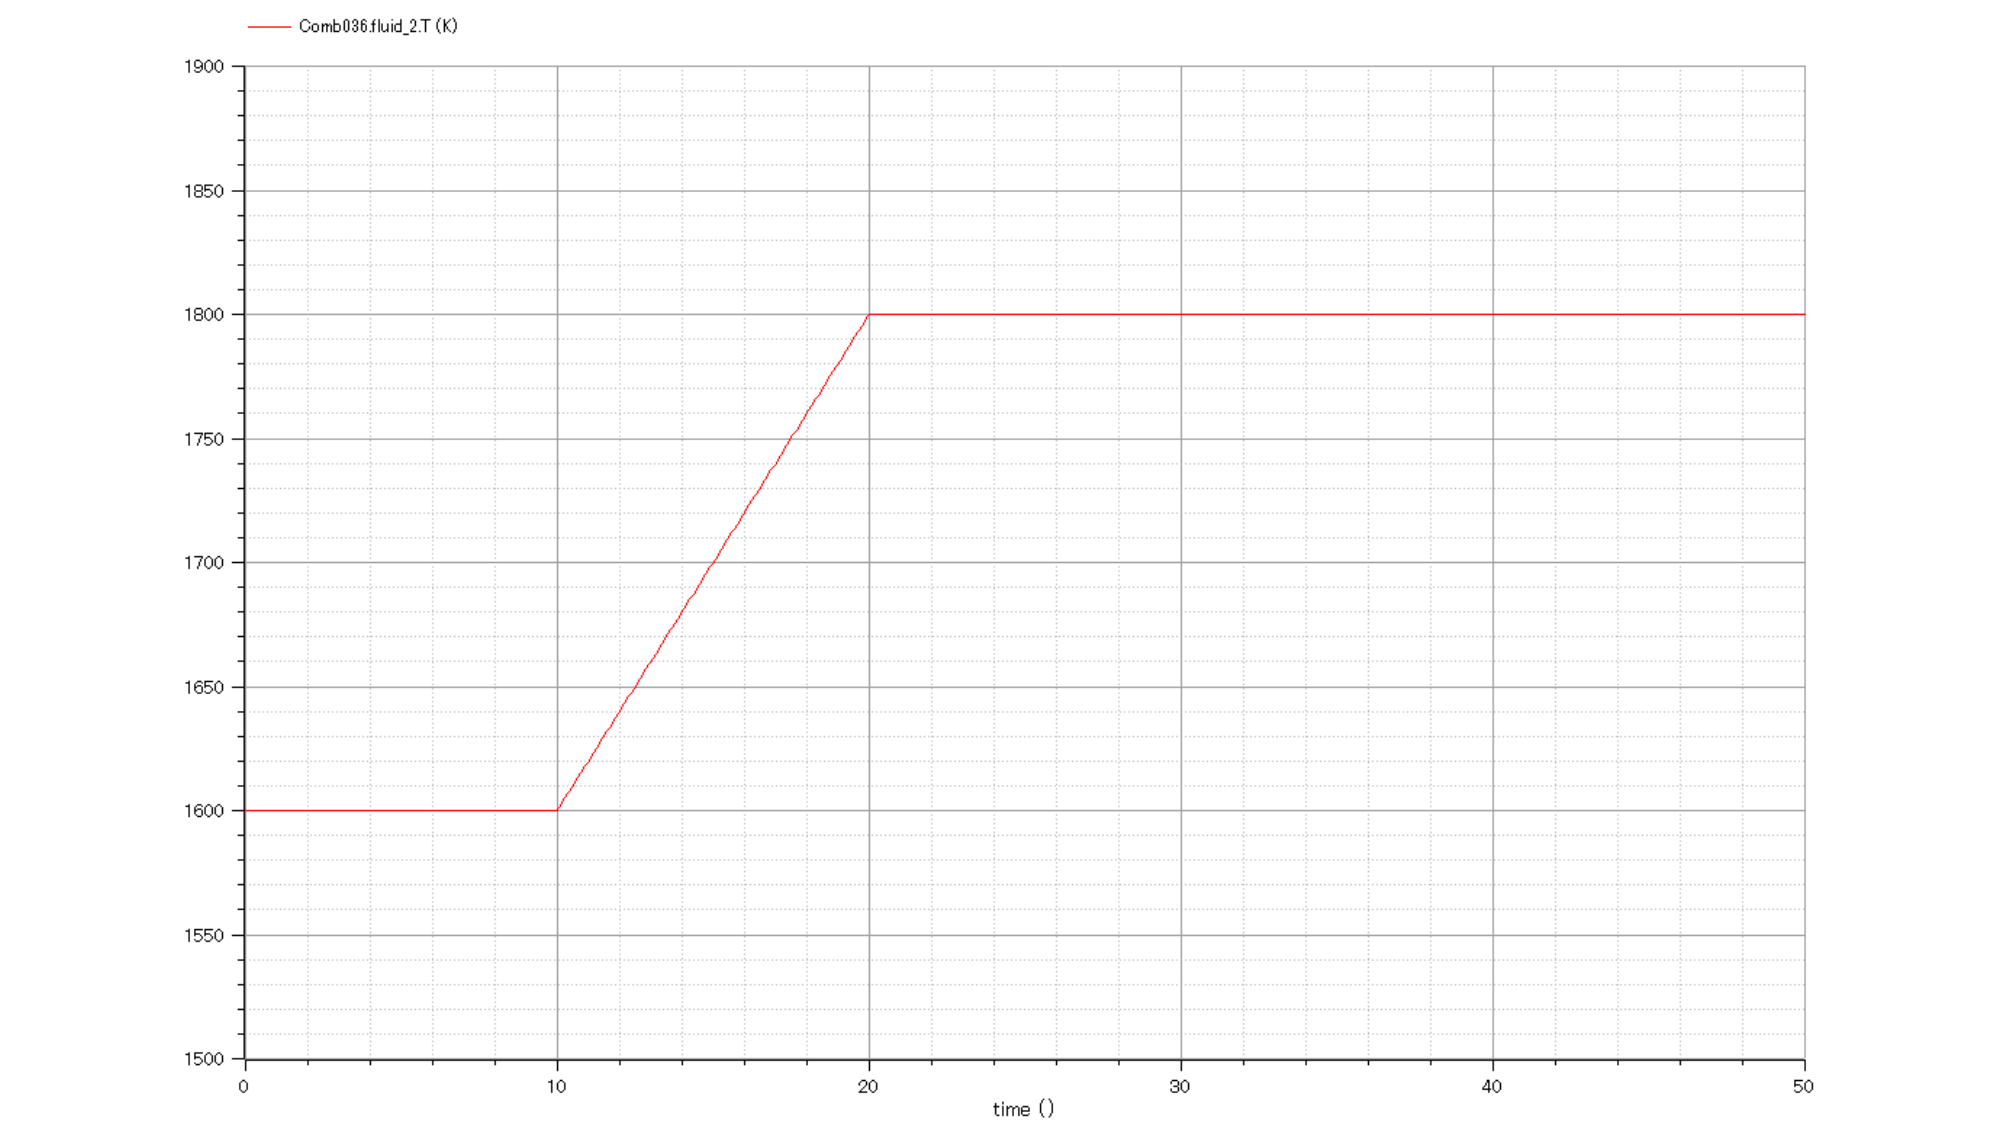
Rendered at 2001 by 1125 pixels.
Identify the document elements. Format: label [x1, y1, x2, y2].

picture [177, 0, 1823, 1125]
